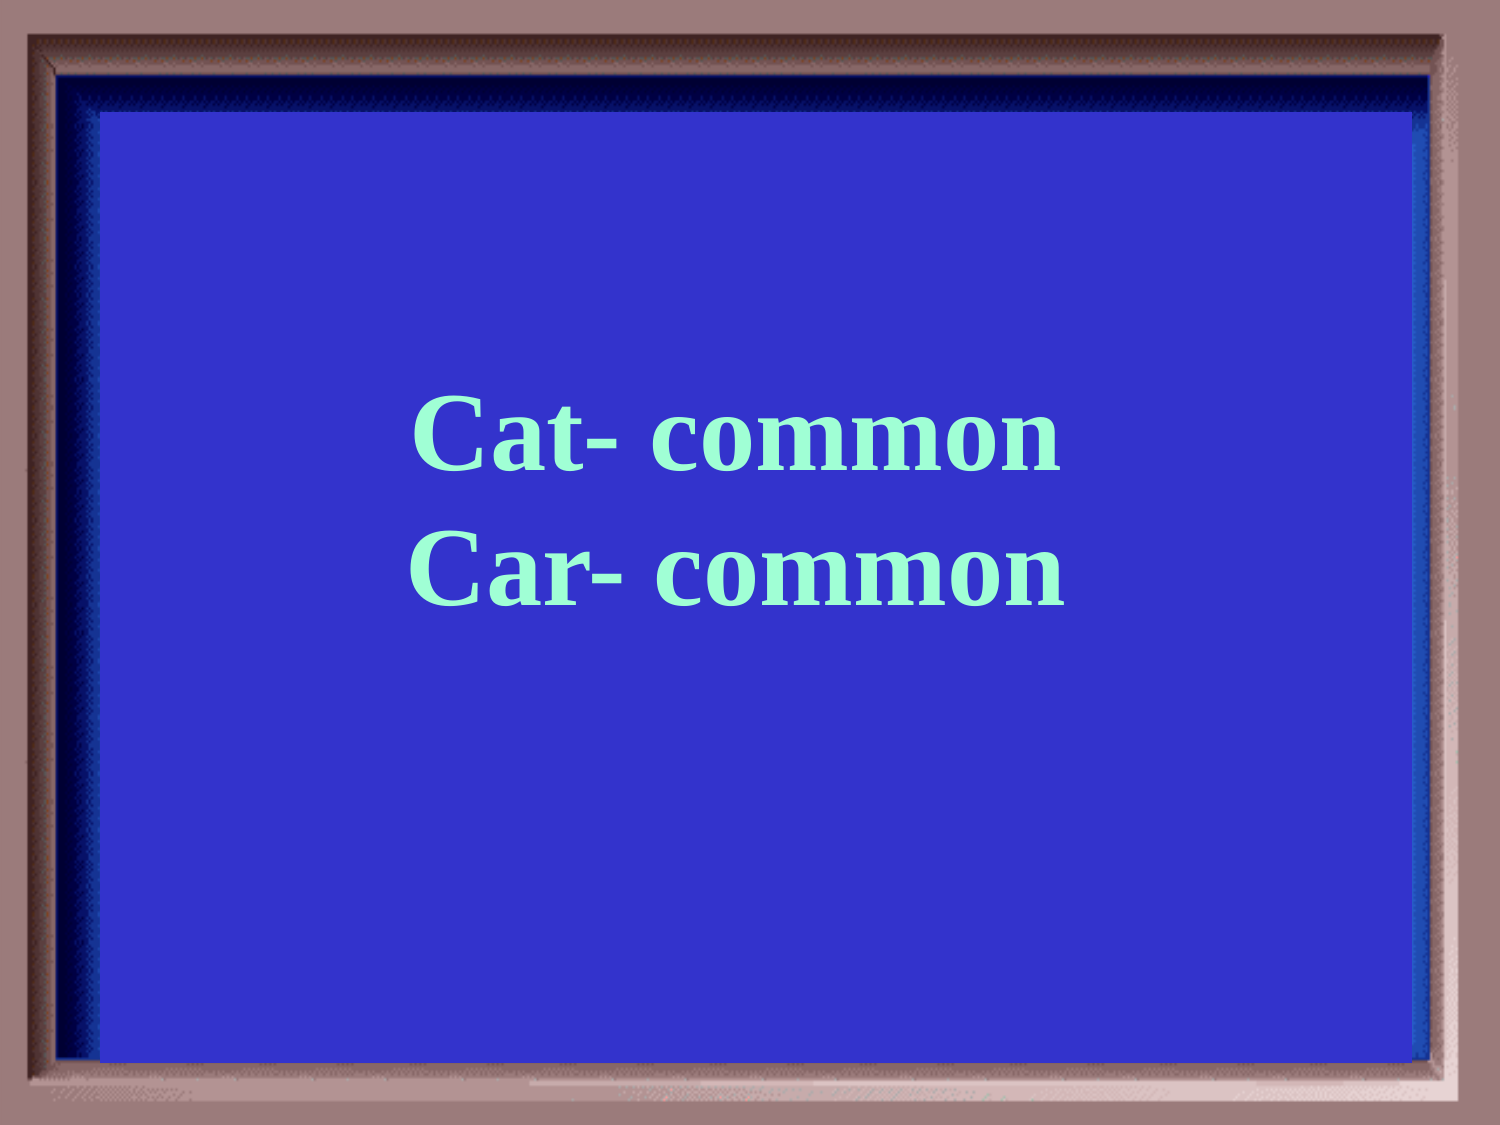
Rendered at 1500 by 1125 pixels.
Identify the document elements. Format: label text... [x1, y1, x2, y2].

text_box [99, 112, 1413, 1063]
text_box Cat- common Car- common [389, 349, 1082, 635]
picture [0, 0, 1500, 1125]
